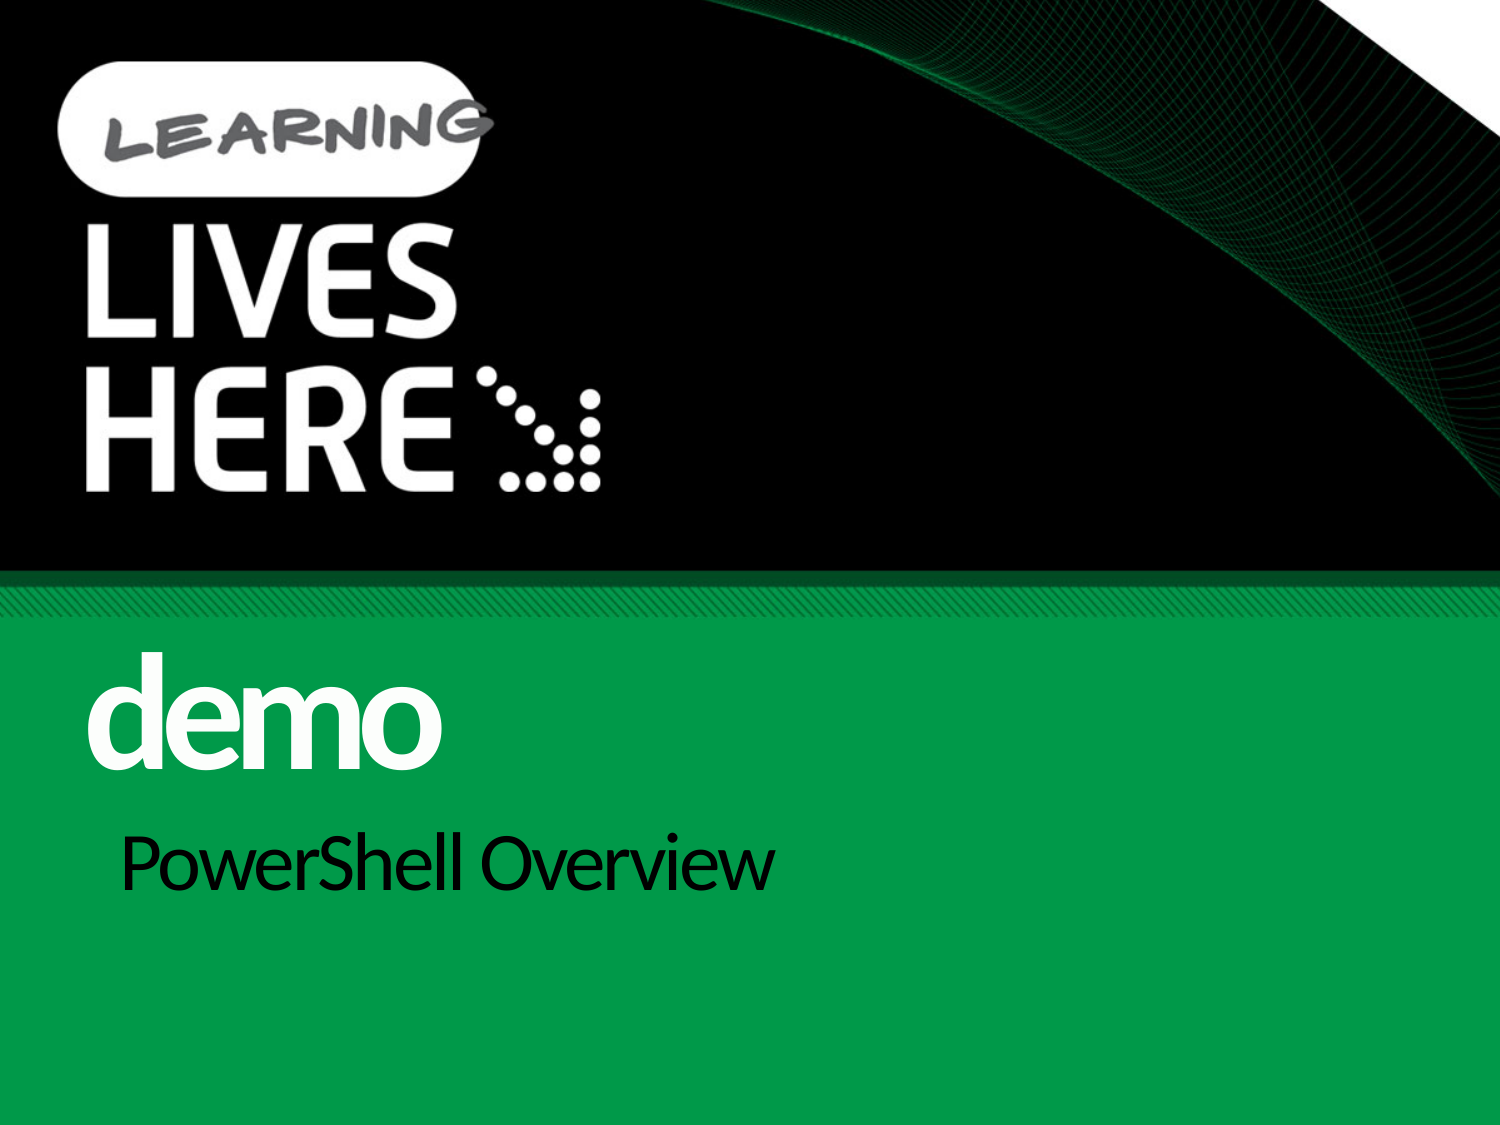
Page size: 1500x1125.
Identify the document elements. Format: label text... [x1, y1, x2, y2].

picture [0, 0, 1500, 1125]
list demo [83, 625, 1344, 800]
title PowerShell Overview [119, 818, 1375, 943]
